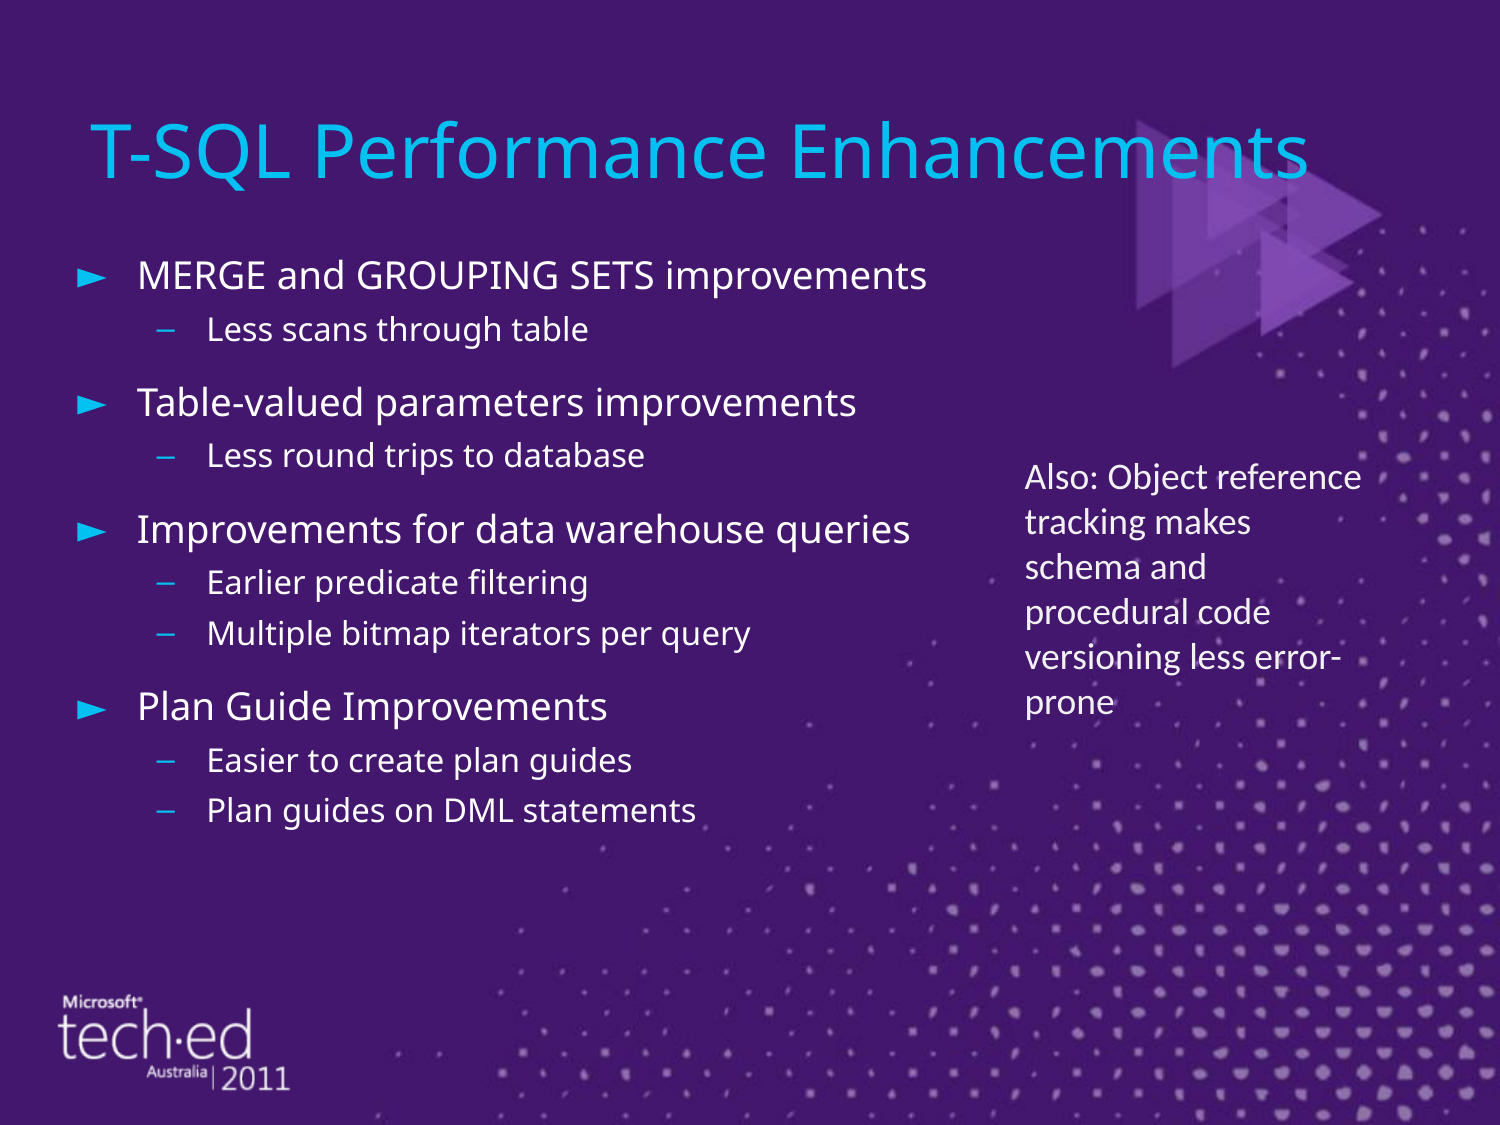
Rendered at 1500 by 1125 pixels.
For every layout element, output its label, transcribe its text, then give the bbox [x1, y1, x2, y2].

title T-SQL Performance Enhancements [75, 54, 1425, 243]
picture [0, 0, 1500, 1125]
list MERGE and GROUPING SETS improvements Less scans through table Table-valued parameters improvements Less round trips to database Improvements for data warehouse queries Earlier predicate filtering Multiple bitmap iterators per query Plan Guide Improvements Easier to create plan guides Plan guides on DML statements [62, 243, 946, 897]
text_box Also: Object reference tracking makes schema and procedural code versioning less error-prone [1009, 444, 1385, 730]
